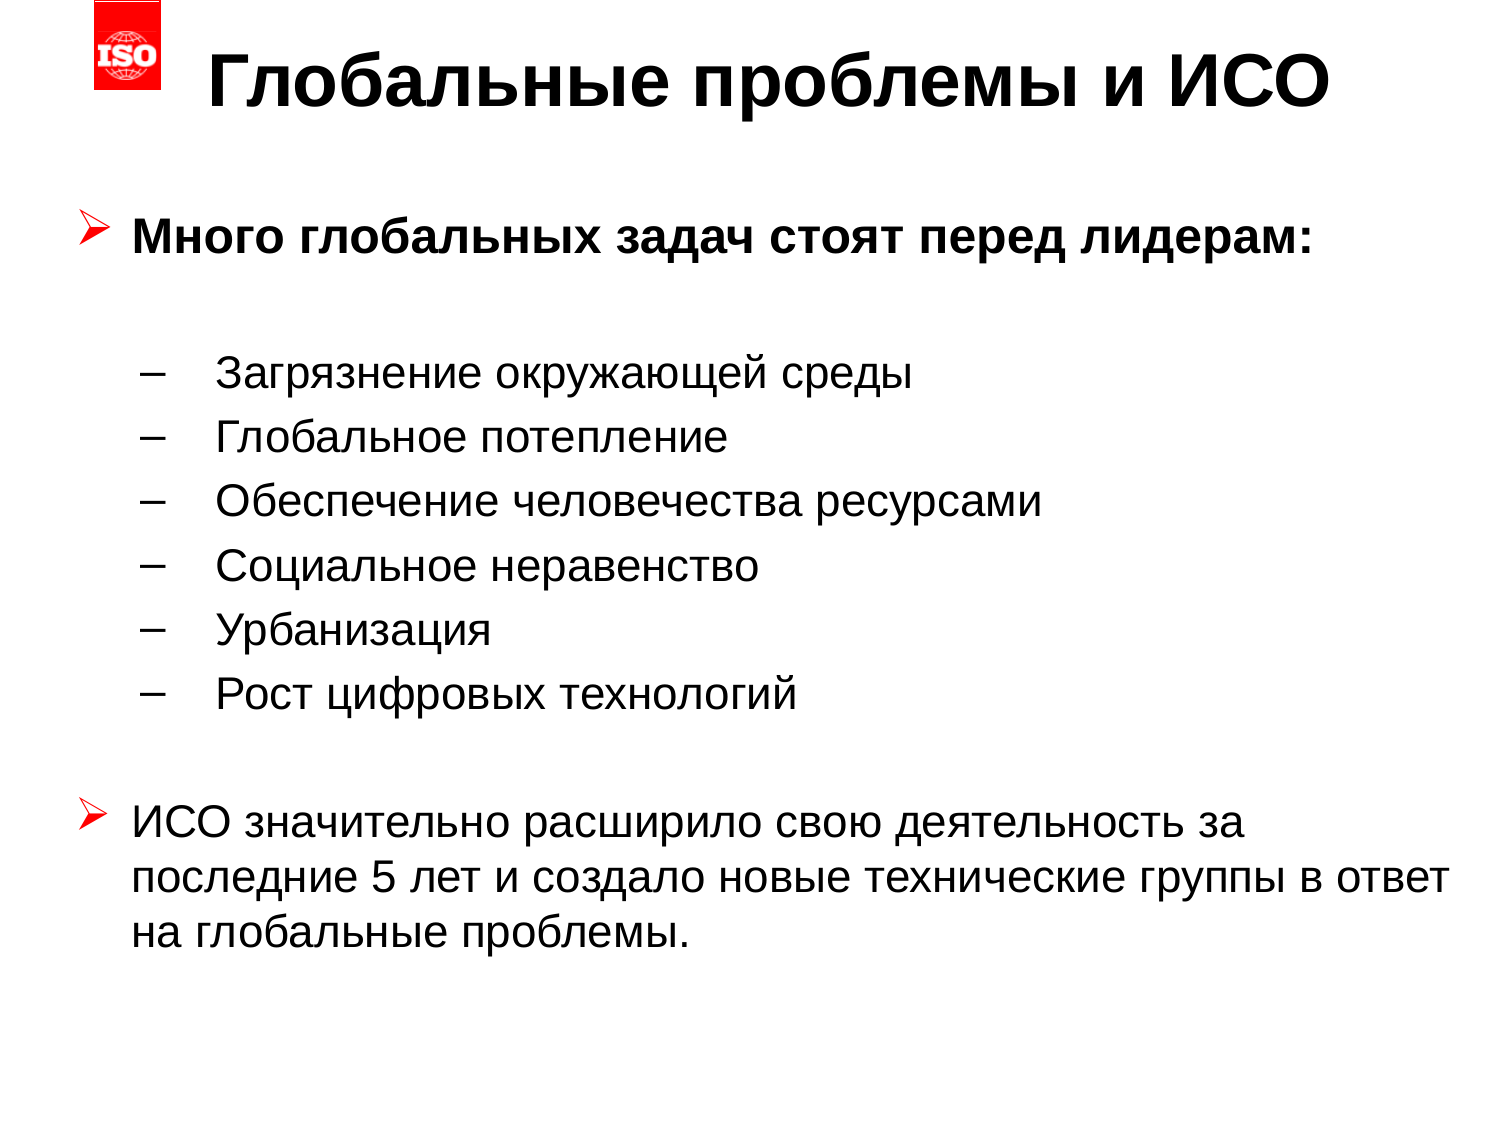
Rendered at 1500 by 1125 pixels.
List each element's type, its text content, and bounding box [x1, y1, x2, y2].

list Много глобальных задач стоят перед лидерам: Загрязнение окружающей среды Глобальное потепление Обеспечение человечества ресурсами Социальное неравенство Урбанизация Рост цифровых технологий ИСО значительно расширило свою деятельность за последние 5 лет и создало новые технические группы в ответ на глобальные проблемы. [60, 196, 1476, 1125]
title Глобальные проблемы и ИСО [192, 0, 1461, 171]
